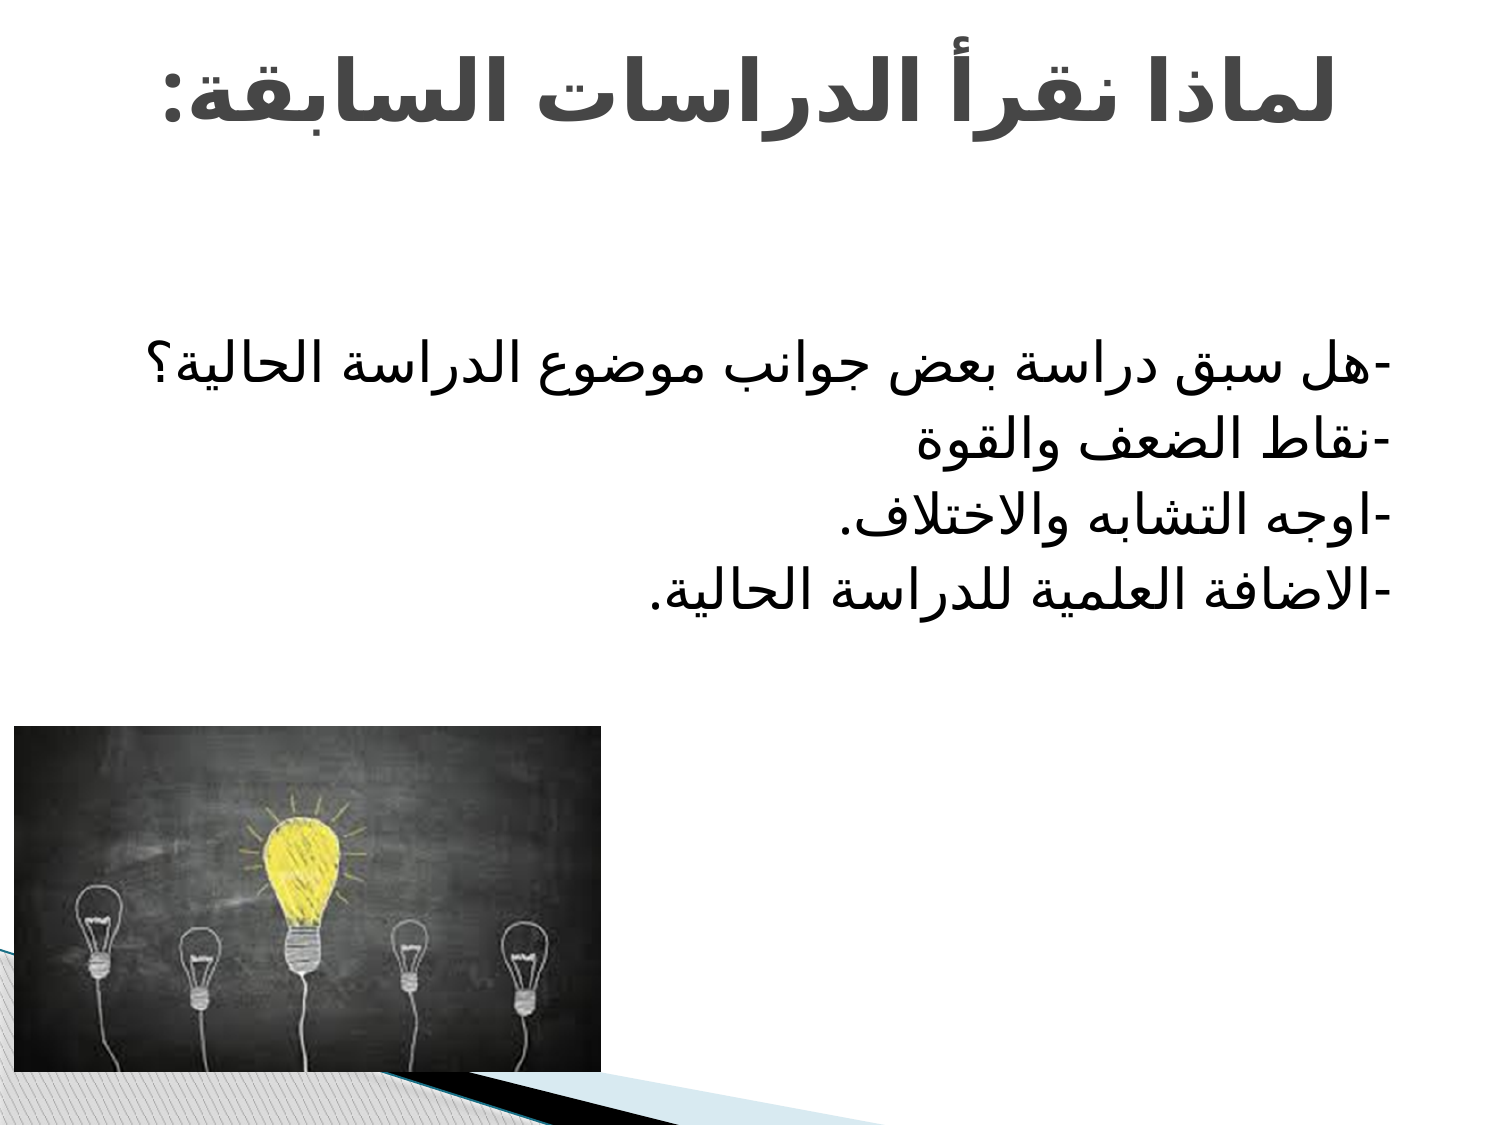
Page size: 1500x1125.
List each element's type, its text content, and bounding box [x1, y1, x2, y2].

picture [13, 726, 602, 1072]
list -هل سبق دراسة بعض جوانب موضوع الدراسة الحالية؟ -نقاط الضعف والقوة -اوجه التشابه والاختلاف. -الاضافة العلمية للدراسة الحالية. [75, 243, 1425, 986]
title لماذا نقرأ الدراسات السابقة: [75, 45, 1425, 233]
